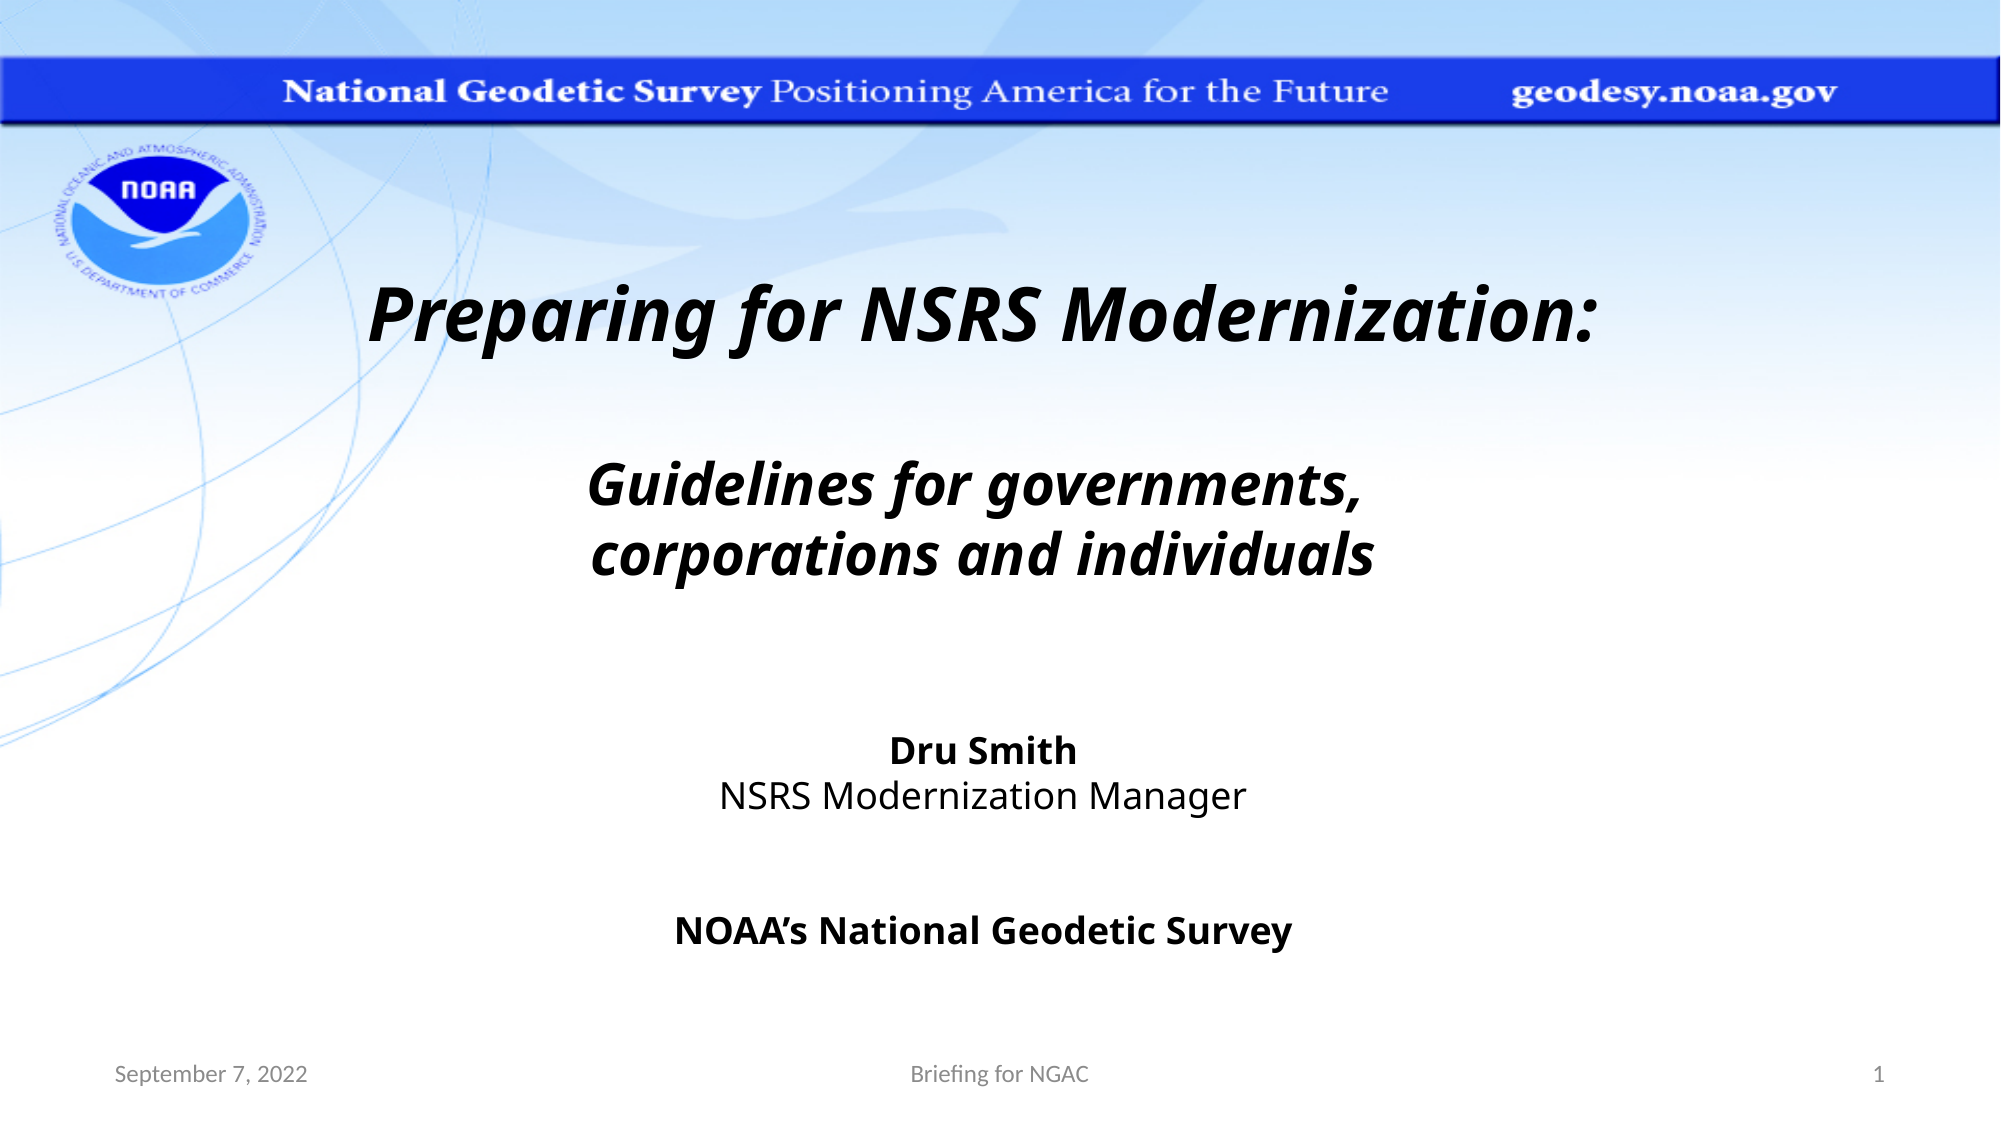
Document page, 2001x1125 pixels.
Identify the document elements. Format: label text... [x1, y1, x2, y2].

footer Briefing for NGAC [683, 1042, 1317, 1103]
picture [0, 0, 2001, 1125]
text_box Preparing for NSRS Modernization: Guidelines for governments, corporations and individuals Dru Smith NSRS Modernization Manager NOAA’s National Geodetic Survey [0, 333, 1967, 930]
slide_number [99, 1042, 567, 1103]
slide_number 1 [1433, 1042, 1900, 1103]
